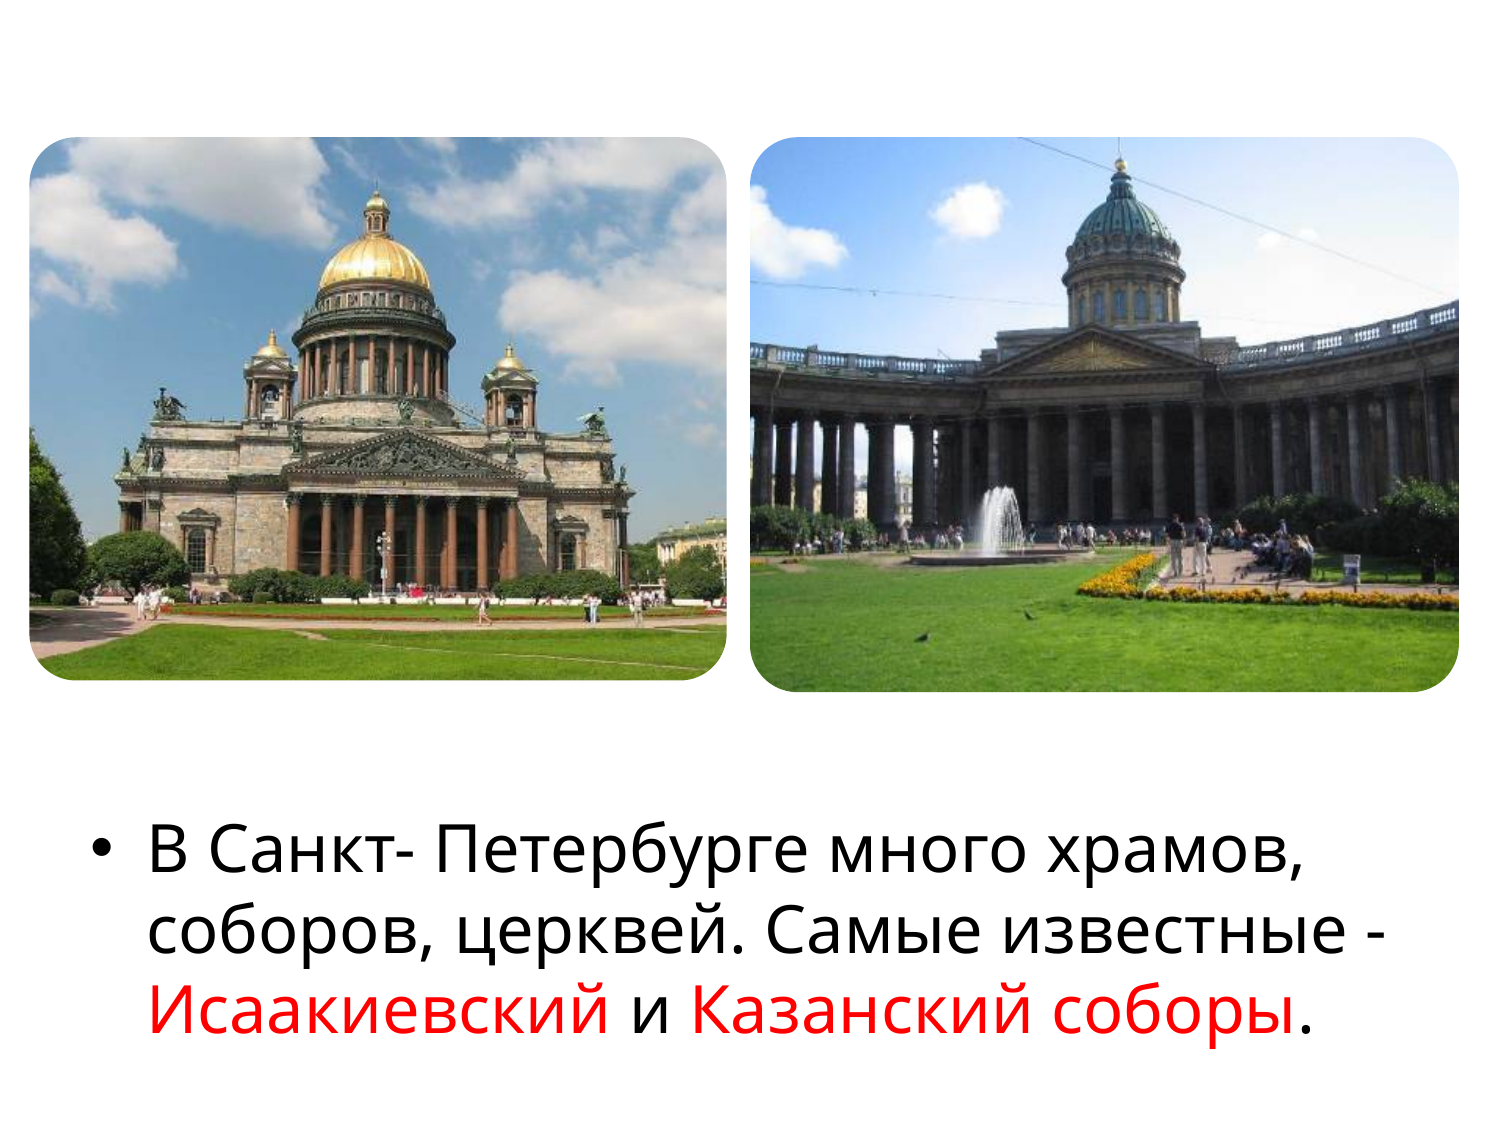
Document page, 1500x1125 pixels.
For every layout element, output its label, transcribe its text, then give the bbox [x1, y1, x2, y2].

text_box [29, 136, 1460, 693]
list В Санкт- Петербурге много храмов, соборов, церквей. Самые известные - Исаакиевский и Казанский соборы. [75, 798, 1425, 1083]
